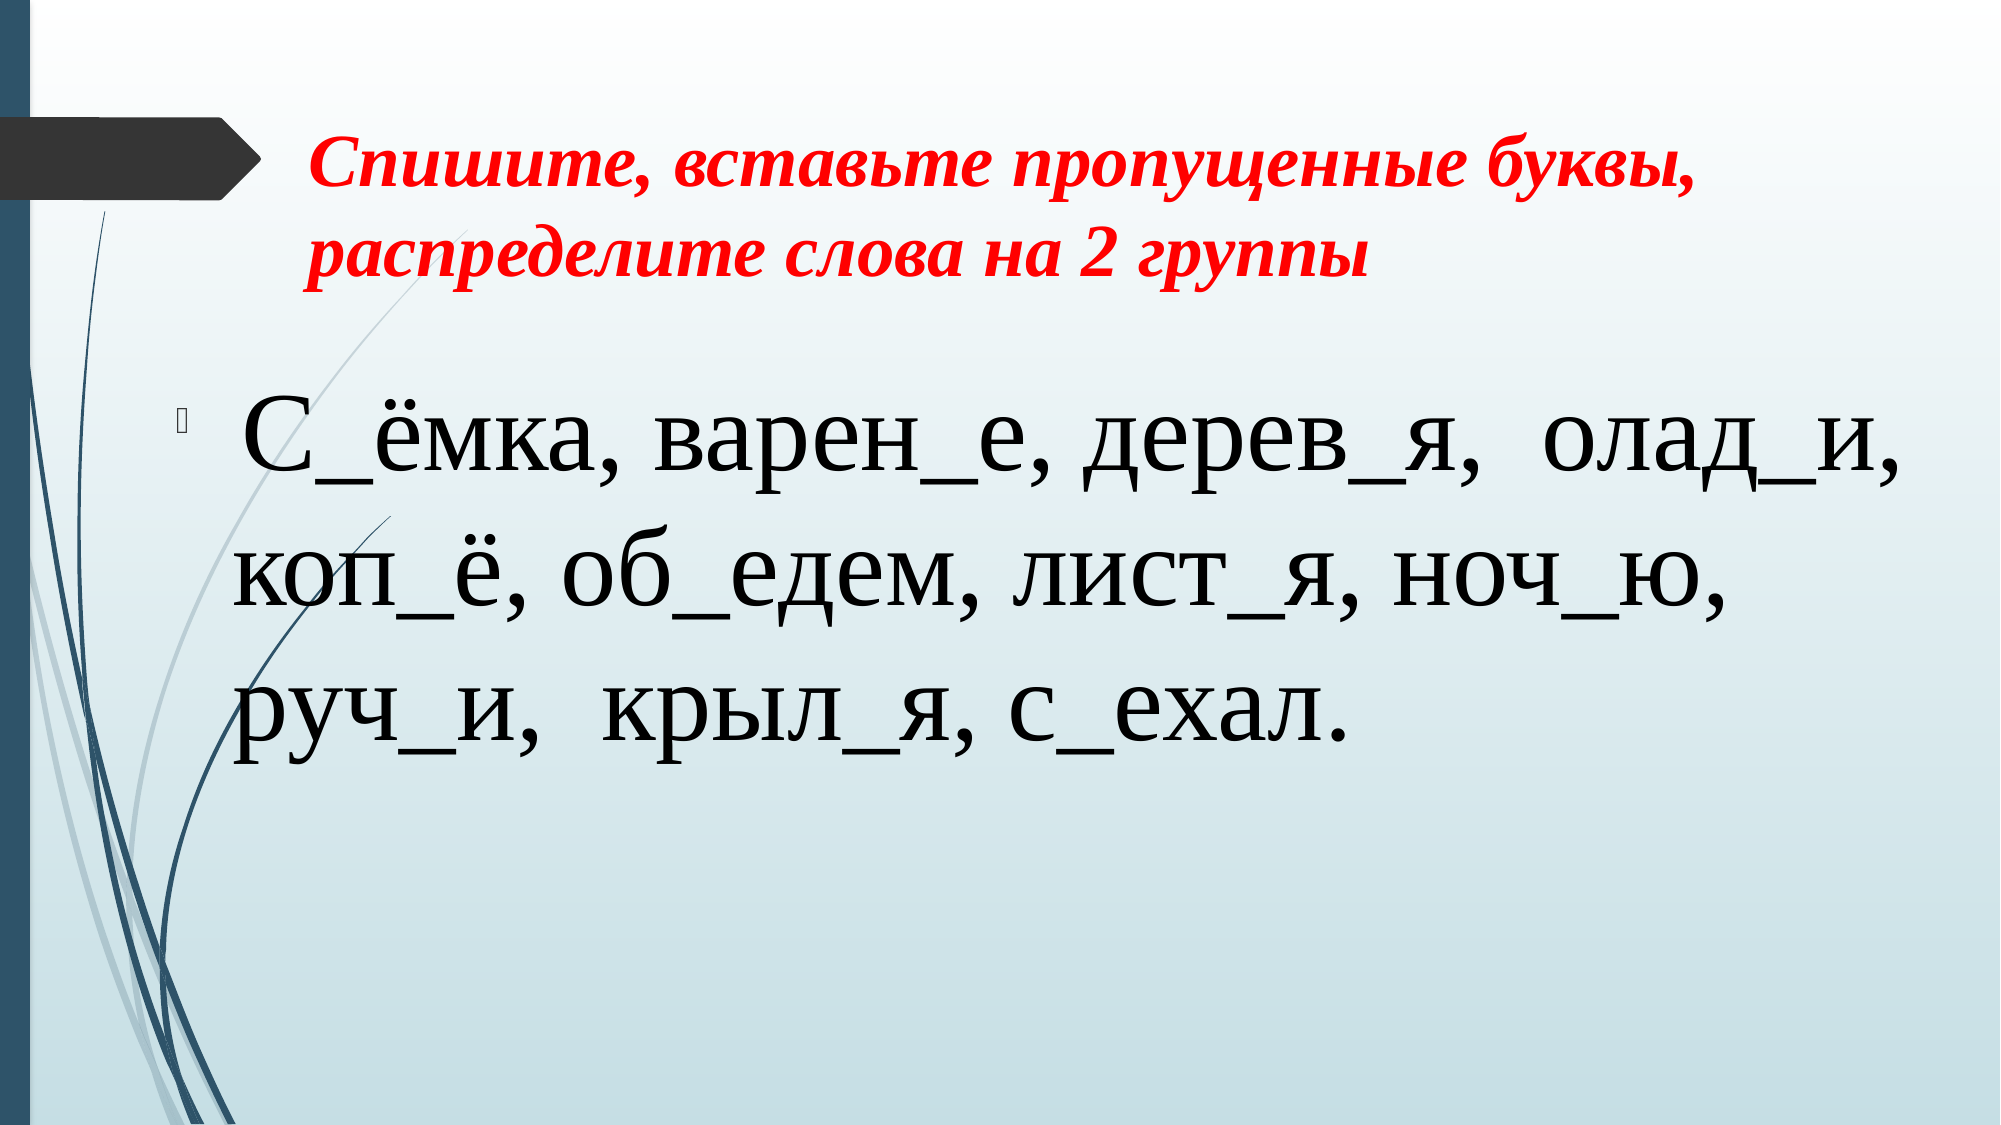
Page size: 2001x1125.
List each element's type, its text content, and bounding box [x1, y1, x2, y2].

title Спишите, вставьте пропущенные буквы, распределите слова на 2 группы [293, 103, 1852, 314]
list С_ёмка, варен_е, дерев_я, олад_и, коп_ё, об_едем, лист_я, ноч_ю, руч_и, крыл_я, с_ехал. [160, 350, 1929, 1033]
